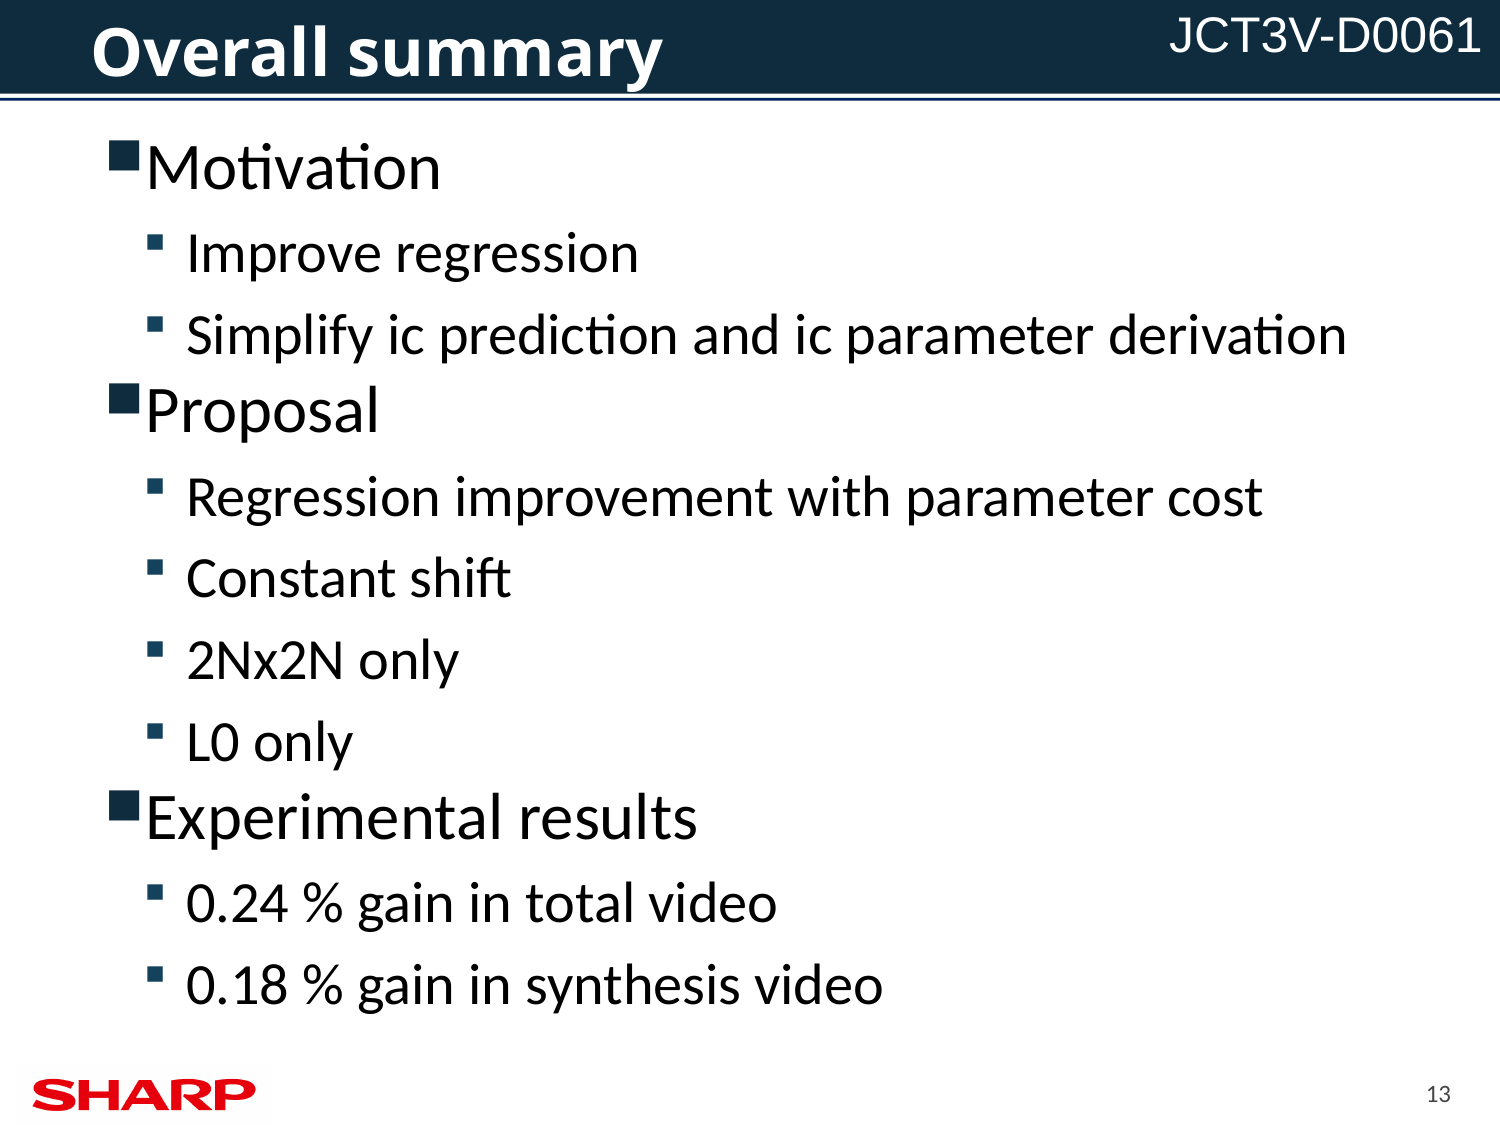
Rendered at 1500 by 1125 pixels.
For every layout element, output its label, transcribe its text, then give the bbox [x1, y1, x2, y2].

slide_number 13 [1345, 1062, 1467, 1108]
title Overall summary [74, 15, 1426, 85]
picture [17, 1064, 271, 1125]
list Motivation Improve regression Simplify ic prediction and ic parameter derivation Proposal Regression improvement with parameter cost Constant shift 2Nx2N only L0 only Experimental results 0.24 % gain in total video 0.18 % gain in synthesis video [74, 107, 1465, 1080]
